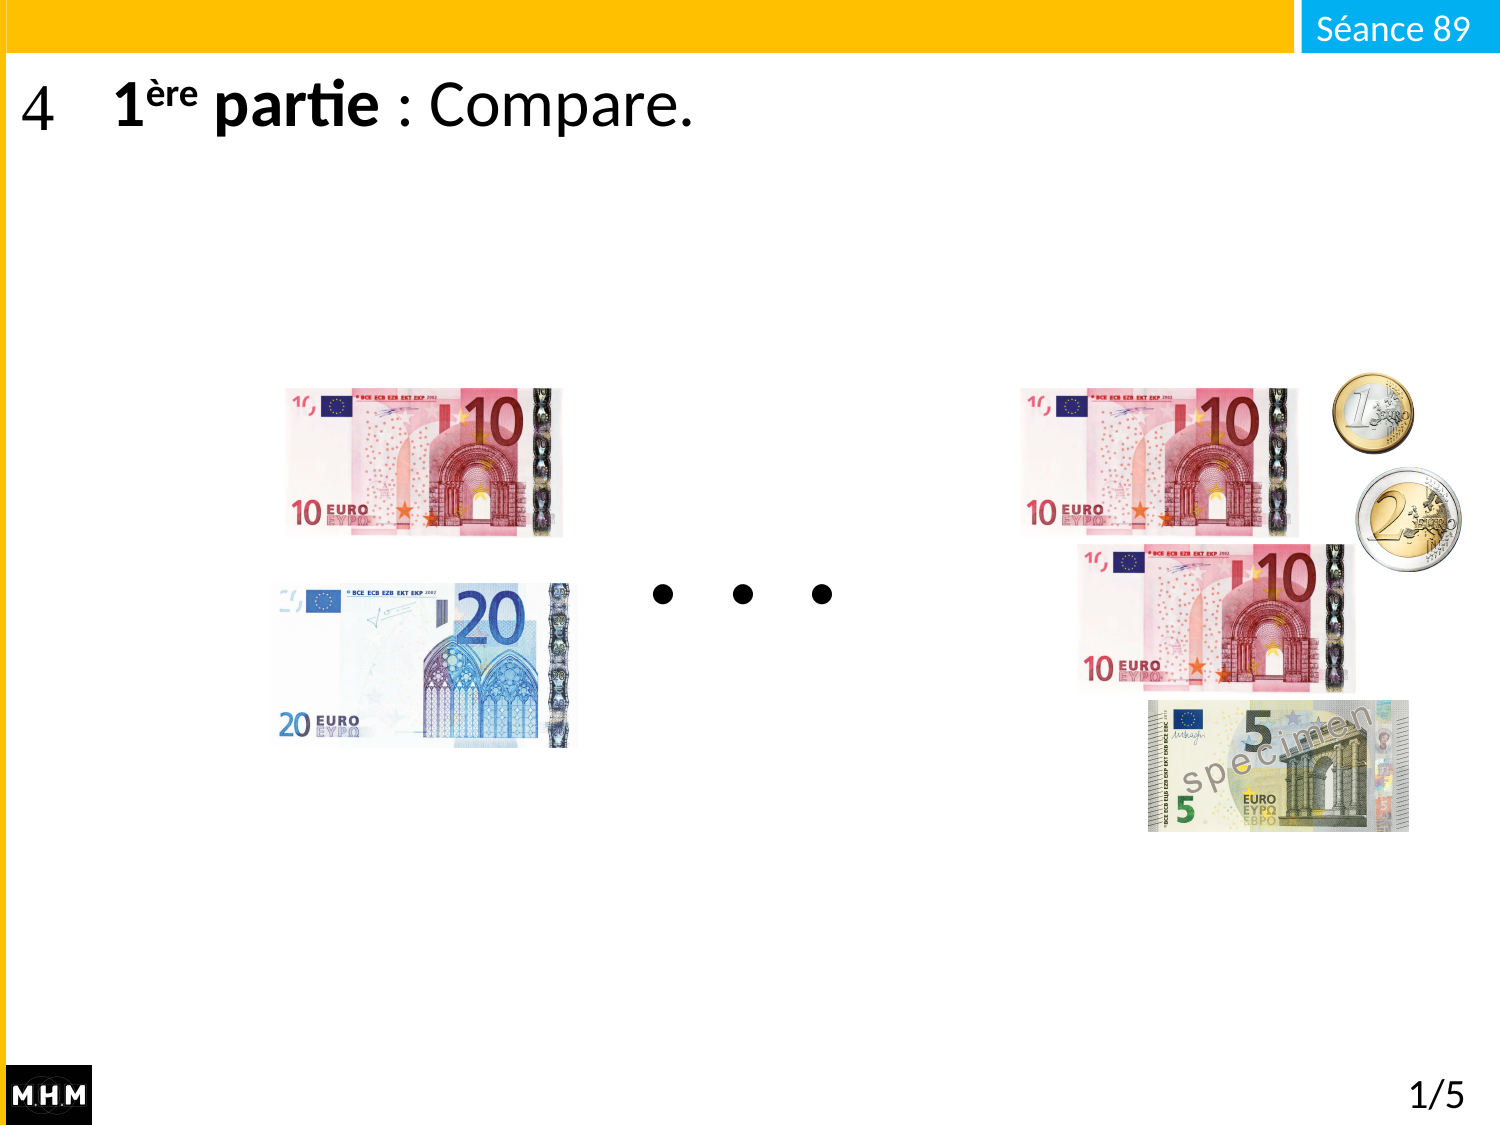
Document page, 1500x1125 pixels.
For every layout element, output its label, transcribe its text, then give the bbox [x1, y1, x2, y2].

picture [1148, 700, 1409, 832]
picture [1020, 388, 1299, 539]
picture [1077, 467, 1462, 695]
title 1ère partie : Compare. [96, 60, 1391, 149]
picture [284, 388, 563, 539]
text_box . . . [424, 429, 1101, 645]
list 1/5 [1373, 1064, 1500, 1125]
picture [6, 1065, 92, 1125]
picture [1331, 372, 1415, 455]
picture [270, 583, 578, 749]
